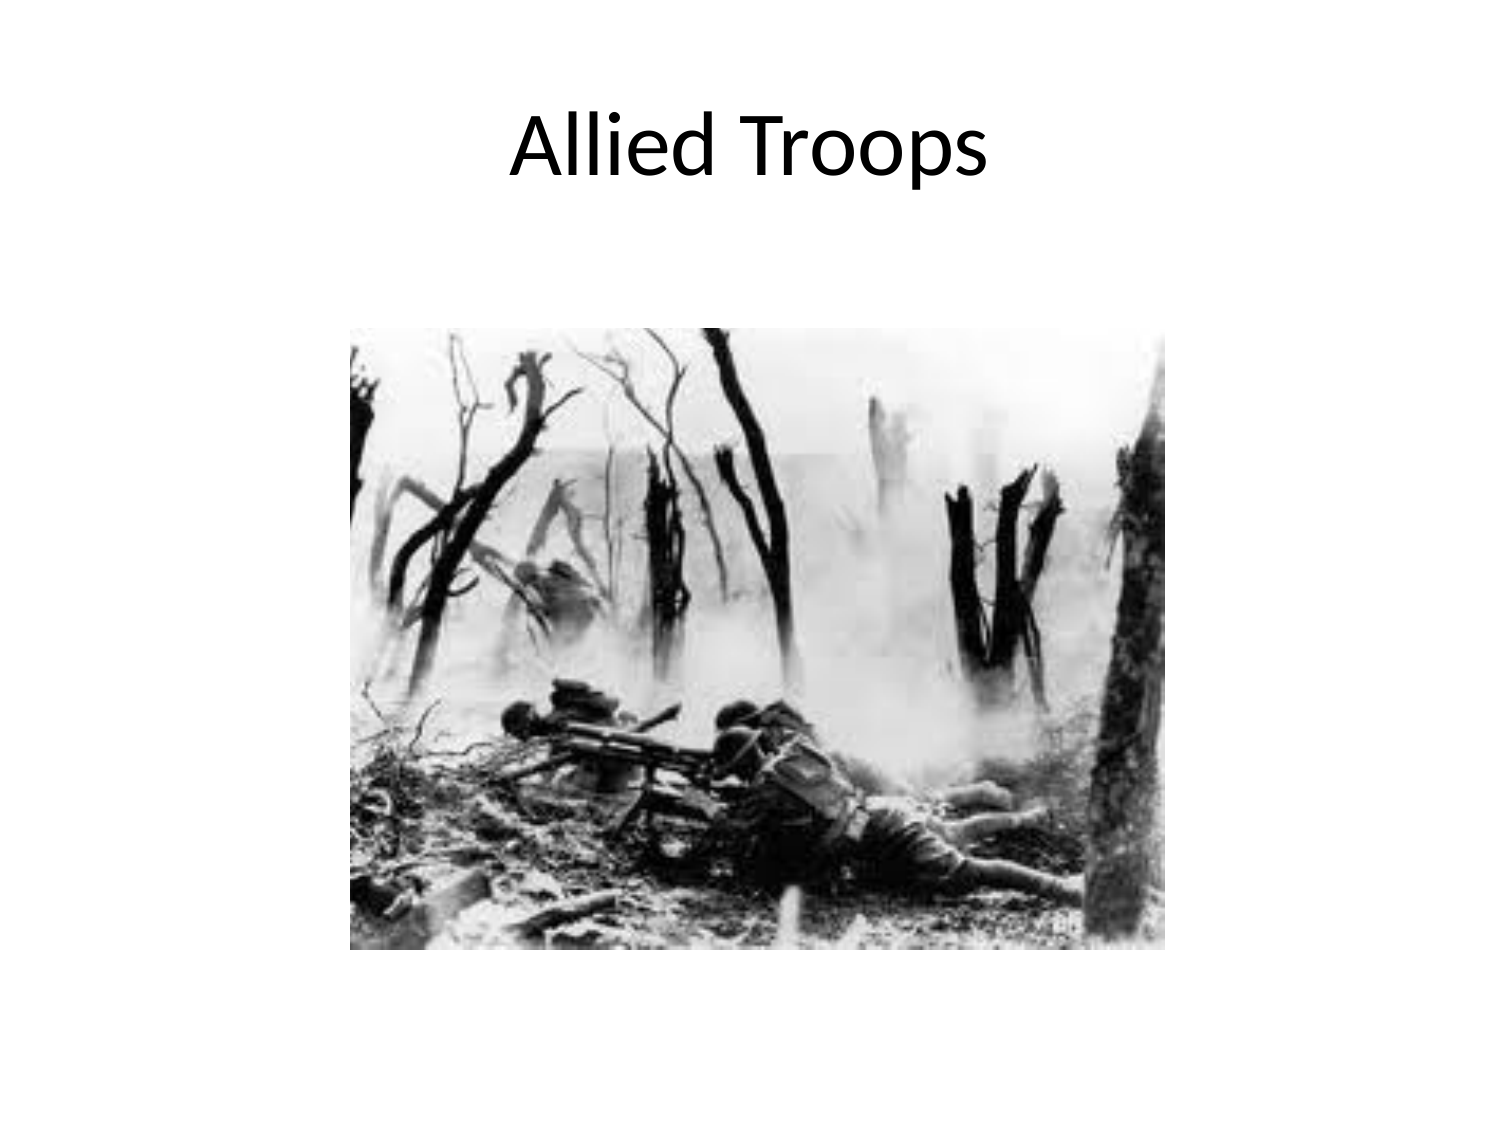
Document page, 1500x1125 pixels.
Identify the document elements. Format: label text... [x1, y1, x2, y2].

title Allied Troops [75, 45, 1425, 233]
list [349, 328, 1165, 951]
